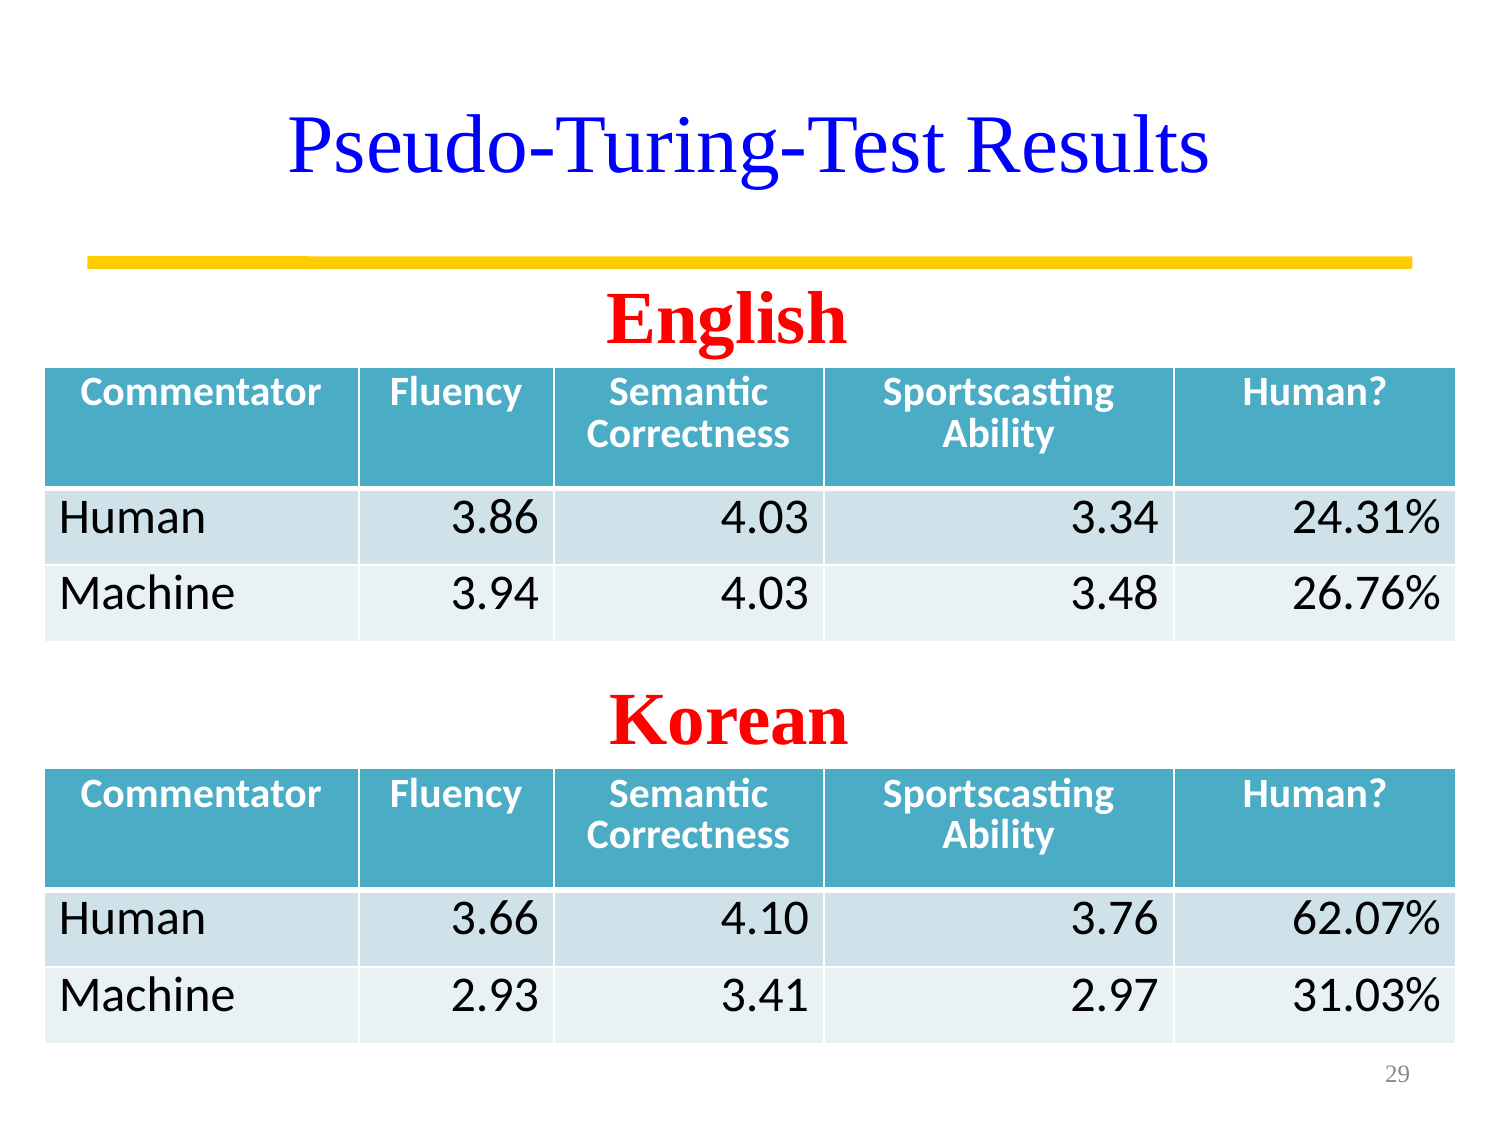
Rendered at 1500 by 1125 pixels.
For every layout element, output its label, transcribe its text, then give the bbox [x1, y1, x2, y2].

table_header Fluency [360, 769, 553, 887]
table_cell 2.97 [825, 968, 1173, 1043]
table_cell 3.66 [360, 893, 553, 966]
table_header Commentator [45, 769, 358, 887]
table_cell 3.86 [360, 491, 553, 564]
table_header Sportscasting Ability [825, 368, 1173, 486]
text_box English [591, 260, 863, 366]
table_header Commentator [45, 368, 358, 486]
table_cell Machine [45, 566, 358, 641]
table_cell 31.03% [1175, 968, 1455, 1043]
table_cell 3.48 [825, 566, 1173, 641]
table_header Sportscasting Ability [825, 769, 1173, 887]
table_cell 3.76 [825, 893, 1173, 966]
table_cell 26.76% [1175, 566, 1455, 641]
table_cell 3.94 [360, 566, 553, 641]
table_header Semantic Correctness [555, 769, 823, 887]
slide_number 29 [1074, 1044, 1425, 1103]
table_cell 3.34 [825, 491, 1173, 564]
table_cell 4.03 [555, 491, 823, 564]
table_cell 24.31% [1175, 491, 1455, 564]
table_cell Human [45, 491, 358, 564]
table_header Human? [1175, 368, 1455, 486]
table_header Fluency [360, 368, 553, 486]
table_cell Machine [45, 968, 358, 1043]
table_cell 4.03 [555, 566, 823, 641]
table_cell Human [45, 893, 358, 966]
table_cell 62.07% [1175, 893, 1455, 966]
table_cell 4.10 [555, 893, 823, 966]
table_cell 2.93 [360, 968, 553, 1043]
table_cell 3.41 [555, 968, 823, 1043]
title Pseudo-Turing-Test Results [75, 45, 1425, 233]
table_header Human? [1175, 769, 1455, 887]
text_box Korean [594, 662, 865, 768]
table_header Semantic Correctness [555, 368, 823, 486]
